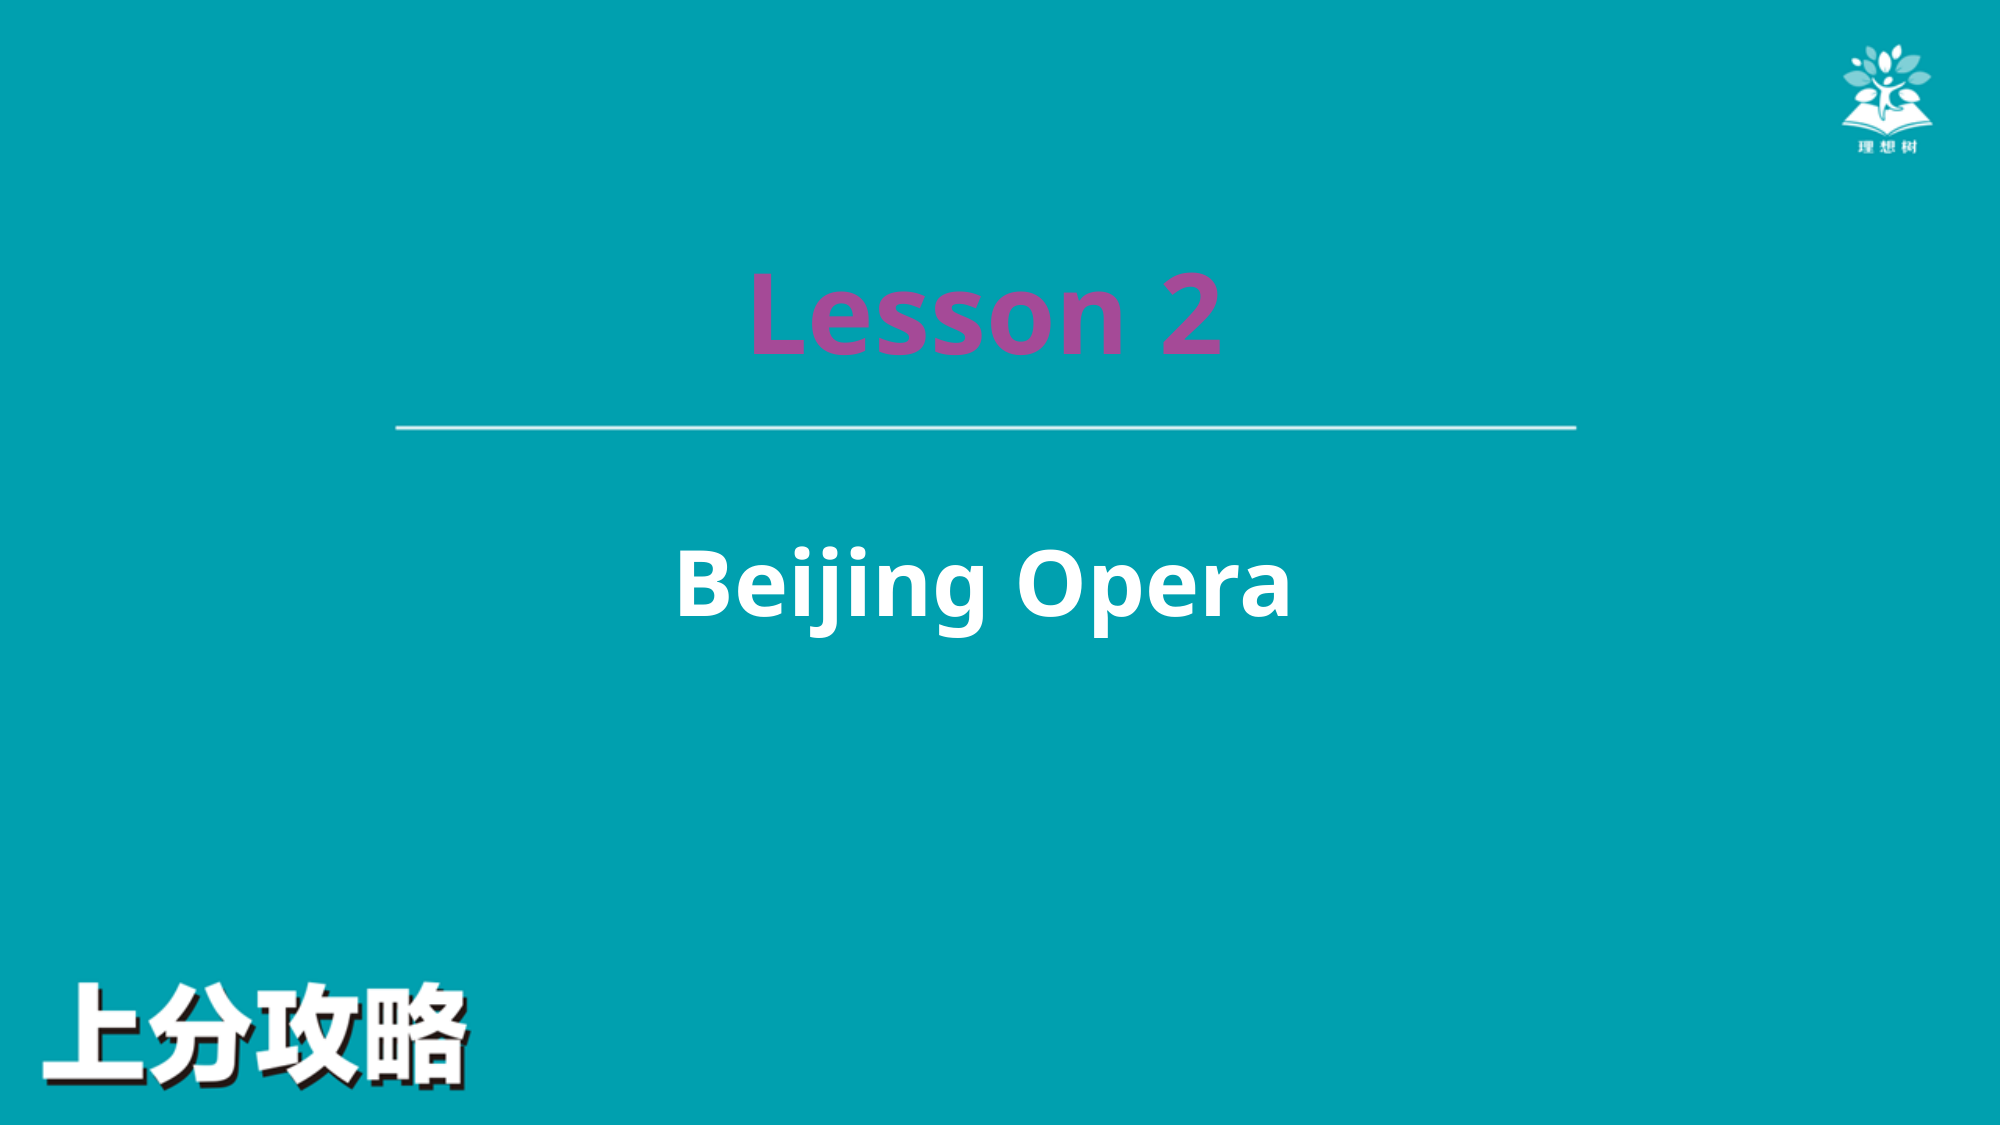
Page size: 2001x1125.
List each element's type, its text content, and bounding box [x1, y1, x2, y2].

text_box Lesson 2 [391, 231, 1577, 384]
picture [0, 0, 2000, 1125]
text_box Beijing Opera [391, 460, 1577, 696]
